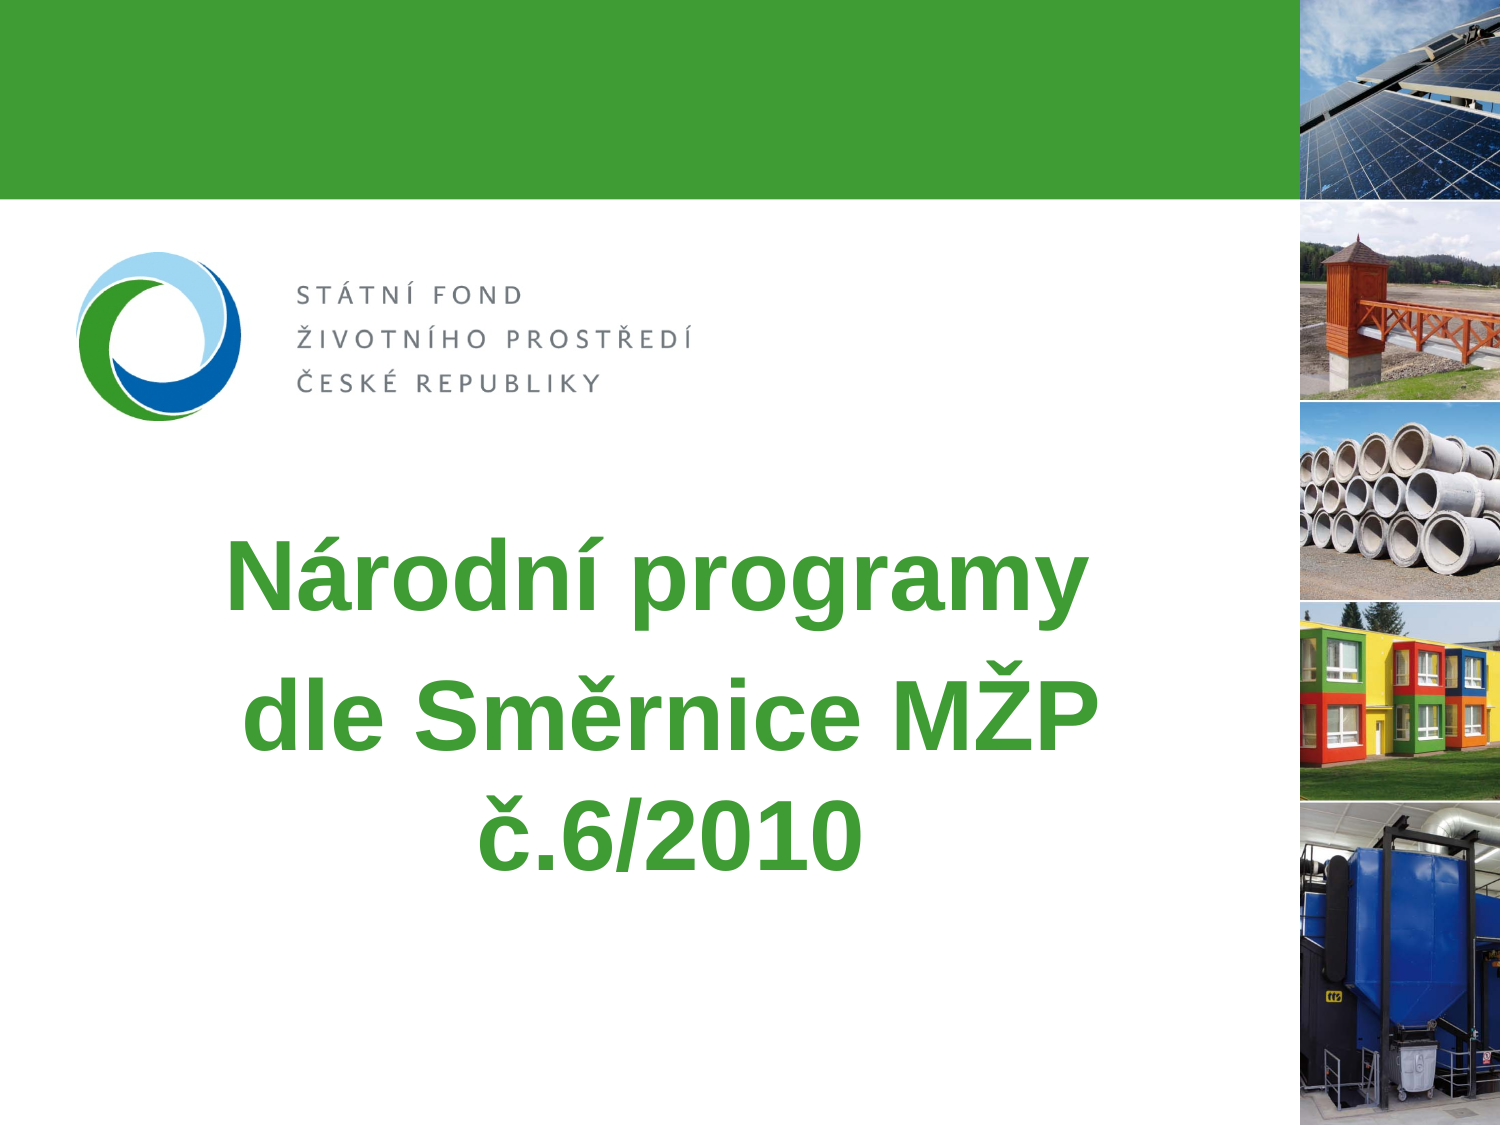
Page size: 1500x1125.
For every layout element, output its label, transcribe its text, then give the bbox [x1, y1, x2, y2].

picture [1300, 0, 1500, 1125]
picture [76, 252, 691, 421]
subtitle Národní programy dle Směrnice MŽP č.6/2010 [64, 503, 1278, 681]
